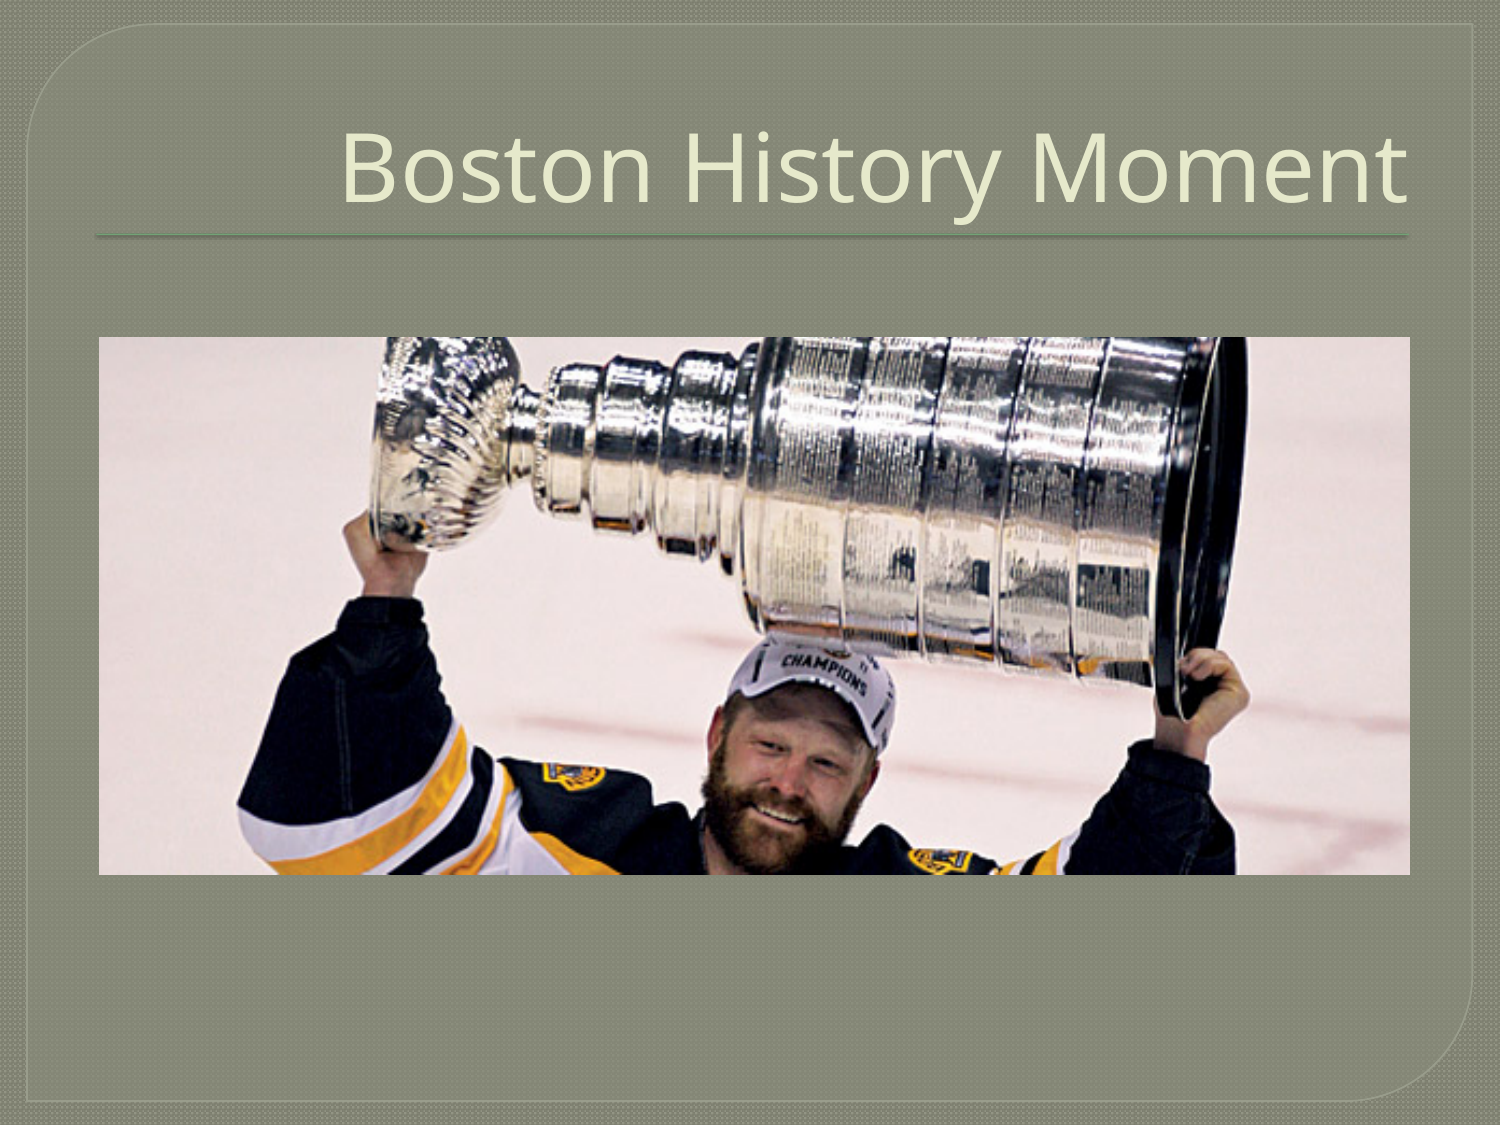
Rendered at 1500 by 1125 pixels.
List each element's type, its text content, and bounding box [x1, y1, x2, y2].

picture [99, 337, 1410, 876]
title Boston History Moment [75, 41, 1425, 229]
